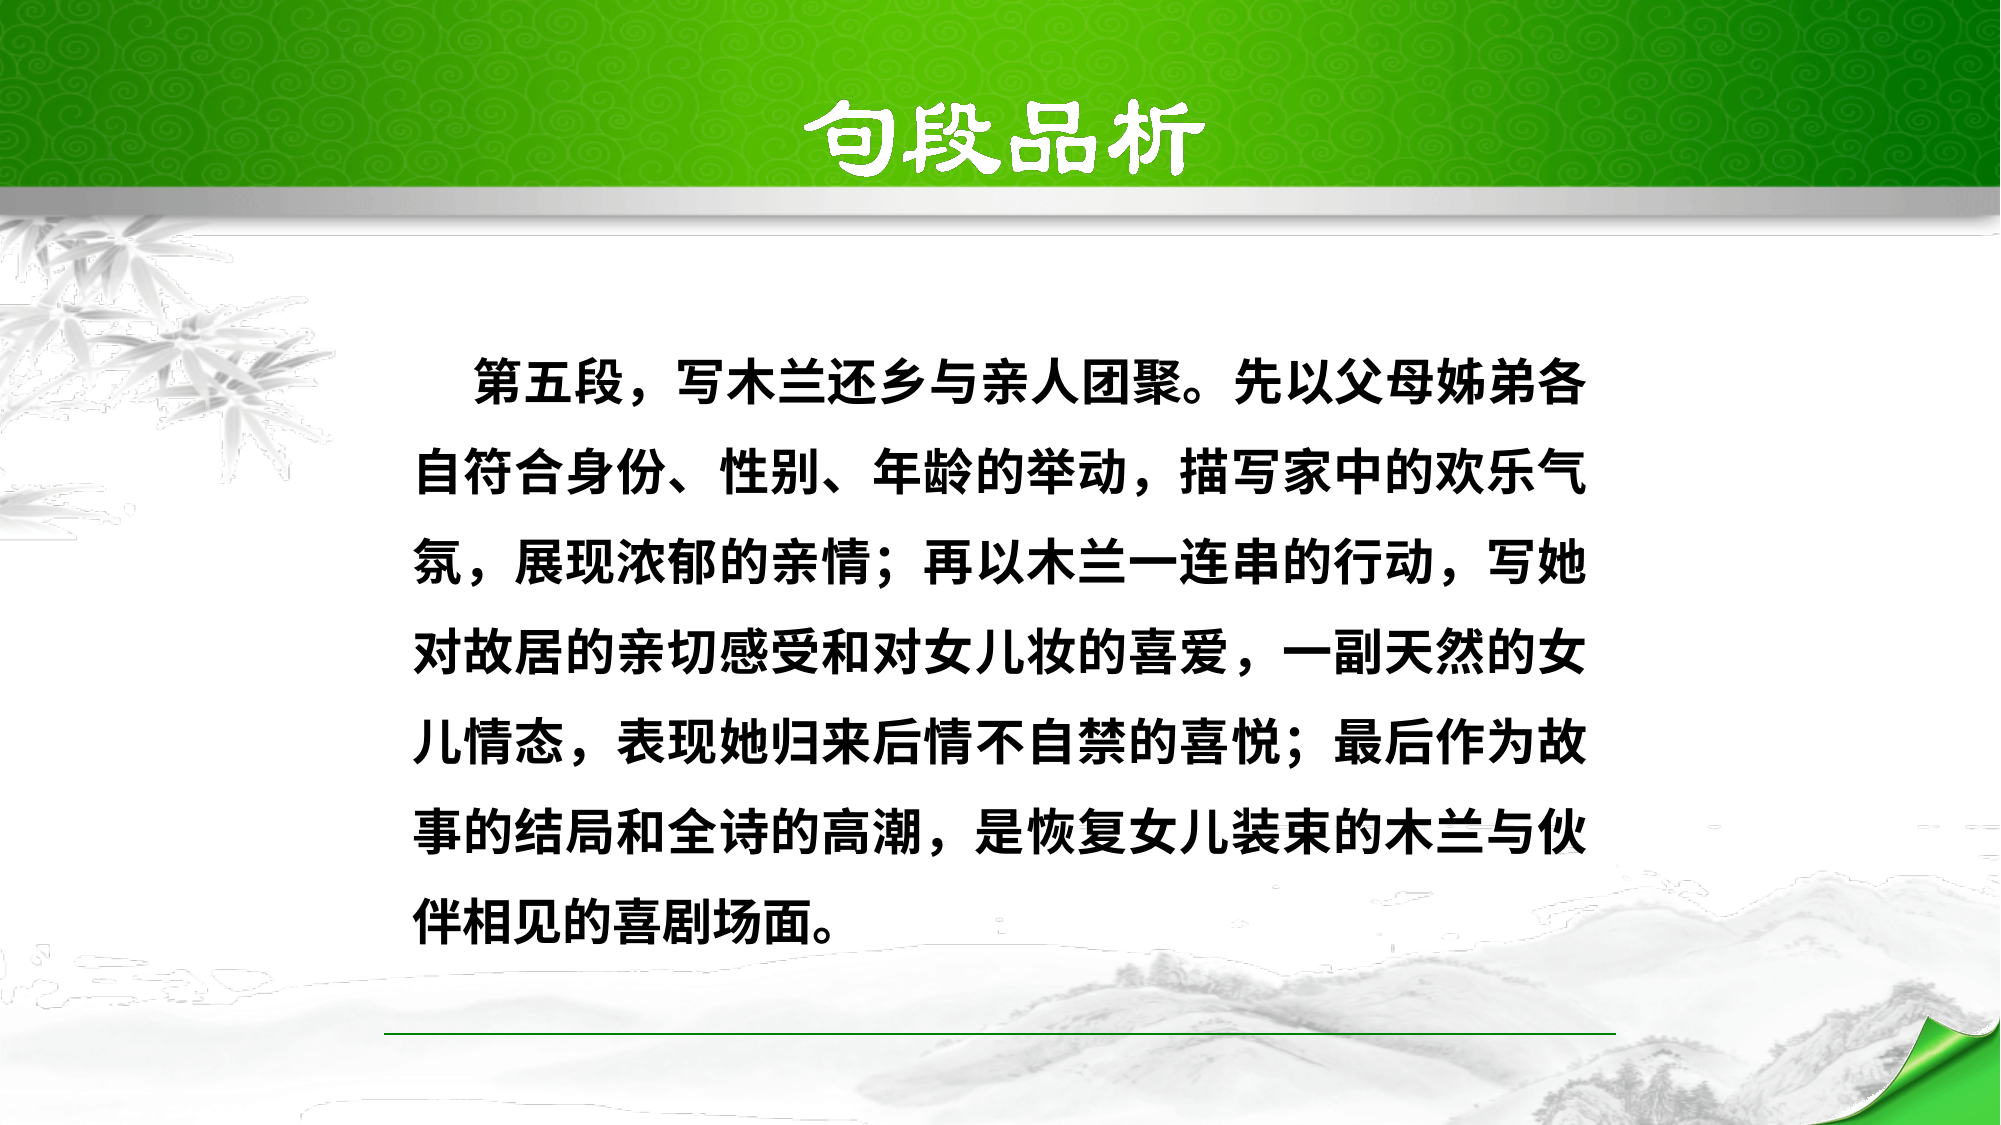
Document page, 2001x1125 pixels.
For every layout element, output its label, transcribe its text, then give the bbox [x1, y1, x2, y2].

text_box 第五段，写木兰还乡与亲人团聚。先以父母姊弟各自符合身份、性别、年龄的举动，描写家中的欢乐气氛，展现浓郁的亲情；再以木兰一连串的行动，写她对故居的亲切感受和对女儿妆的喜爱，一副天然的女儿情态，表现她归来后情不自禁的喜悦；最后作为故事的结局和全诗的高潮，是恢复女儿装束的木兰与伙伴相见的喜剧场面。 [397, 581, 1603, 776]
picture [0, 0, 2000, 570]
picture [0, 779, 2000, 1125]
